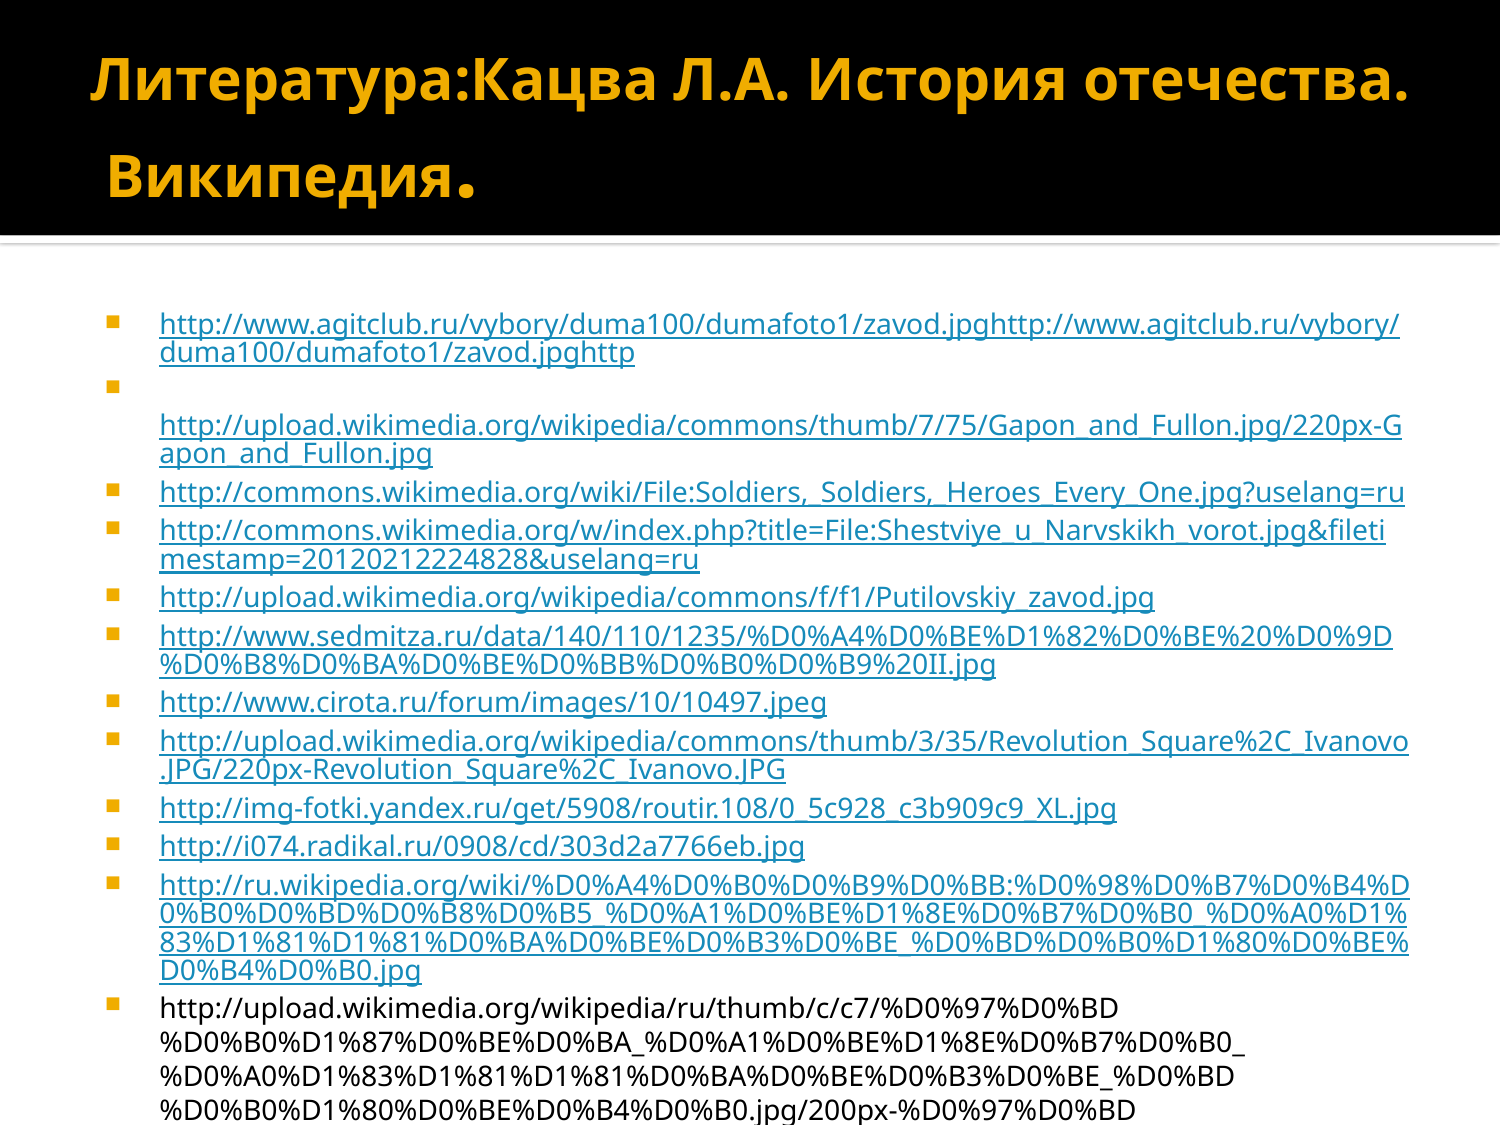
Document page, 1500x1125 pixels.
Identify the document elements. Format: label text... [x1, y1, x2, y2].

title Литература:Кацва Л.А. История отечества. Википедия. [75, 25, 1425, 231]
list http://www.agitclub.ru/vybory/duma100/dumafoto1/zavod.jpghttp://www.agitclub.ru/vybory/duma100/dumafoto1/zavod.jpghttp http://upload.wikimedia.org/wikipedia/commons/thumb/7/75/Gapon_and_Fullon.jpg/220px-Gapon_and_Fullon.jpg http://commons.wikimedia.org/wiki/File:Soldiers,_Soldiers,_Heroes_Every_One.jpg?uselang=ru http://commons.wikimedia.org/w/index.php?title=File:Shestviye_u_Narvskikh_vorot.jpg&filetimestamp=20120212224828&uselang=ru http://upload.wikimedia.org/wikipedia/commons/f/f1/Putilovskiy_zavod.jpg http://www.sedmitza.ru/data/140/110/1235/%D0%A4%D0%BE%D1%82%D0%BE%20%D0%9D%D0%B8%D0%BA%D0%BE%D0%BB%D0%B0%D0%B9%20II.jpg http://www.cirota.ru/forum/images/10/10497.jpeg http://upload.wikimedia.org/wikipedia/commons/thumb/3/35/Revolution_Square%2C_Ivanovo.JPG/220px-Revolution_Square%2C_Ivanovo.JPG http://img-fotki.yandex.ru/get/5908/routir.108/0_5c928_c3b909c9_XL.jpg http://i074.radikal.ru/0908/cd/303d2a7766eb.jpg http://ru.wikipedia.org/wiki/%D0%A4%D0%B0%D0%B9%D0%BB:%D0%98%D0%B7%D0%B4%D0%B0%D0%BD%D0%B8%D0%B5_%D0%A1%D0%BE%D1%8E%D0%B7%D0%B0_%D0%A0%D1%83%D1%81%D1%81%D0%BA%D0%BE%D0%B3%D0%BE_%D0%BD%D0%B0%D1%80%D0%BE%D0%B4%D0%B0.jpg http://upload.wikimedia.org/wikipedia/ru/thumb/c/c7/%D0%97%D0%BD%D0%B0%D1%87%D0%BE%D0%BA_%D0%A1%D0%BE%D1%8E%D0%B7%D0%B0_%D0%A0%D1%83%D1%81%D1%81%D0%BA%D0%BE%D0%B3%D0%BE_%D0%BD%D0%B0%D1%80%D0%BE%D0%B4%D0%B0.jpg/200px-%D0%97%D0%BD%D0%B0%D1%87%D0%BE%D0%BA_%D0%A1%D0%BE%D1%8E%D0%B7%D0%B0_%D0%A0%D1%83%D1%81%D1%81%D0%BA%D0%BE%D0%B3%D0%BE_%D0%BD%D0%B0%D1%80%D0%BE%D0%B4%D0%B0.jpg http://www.clow.ru/a-world/2780-5.jpg [75, 291, 1425, 1050]
